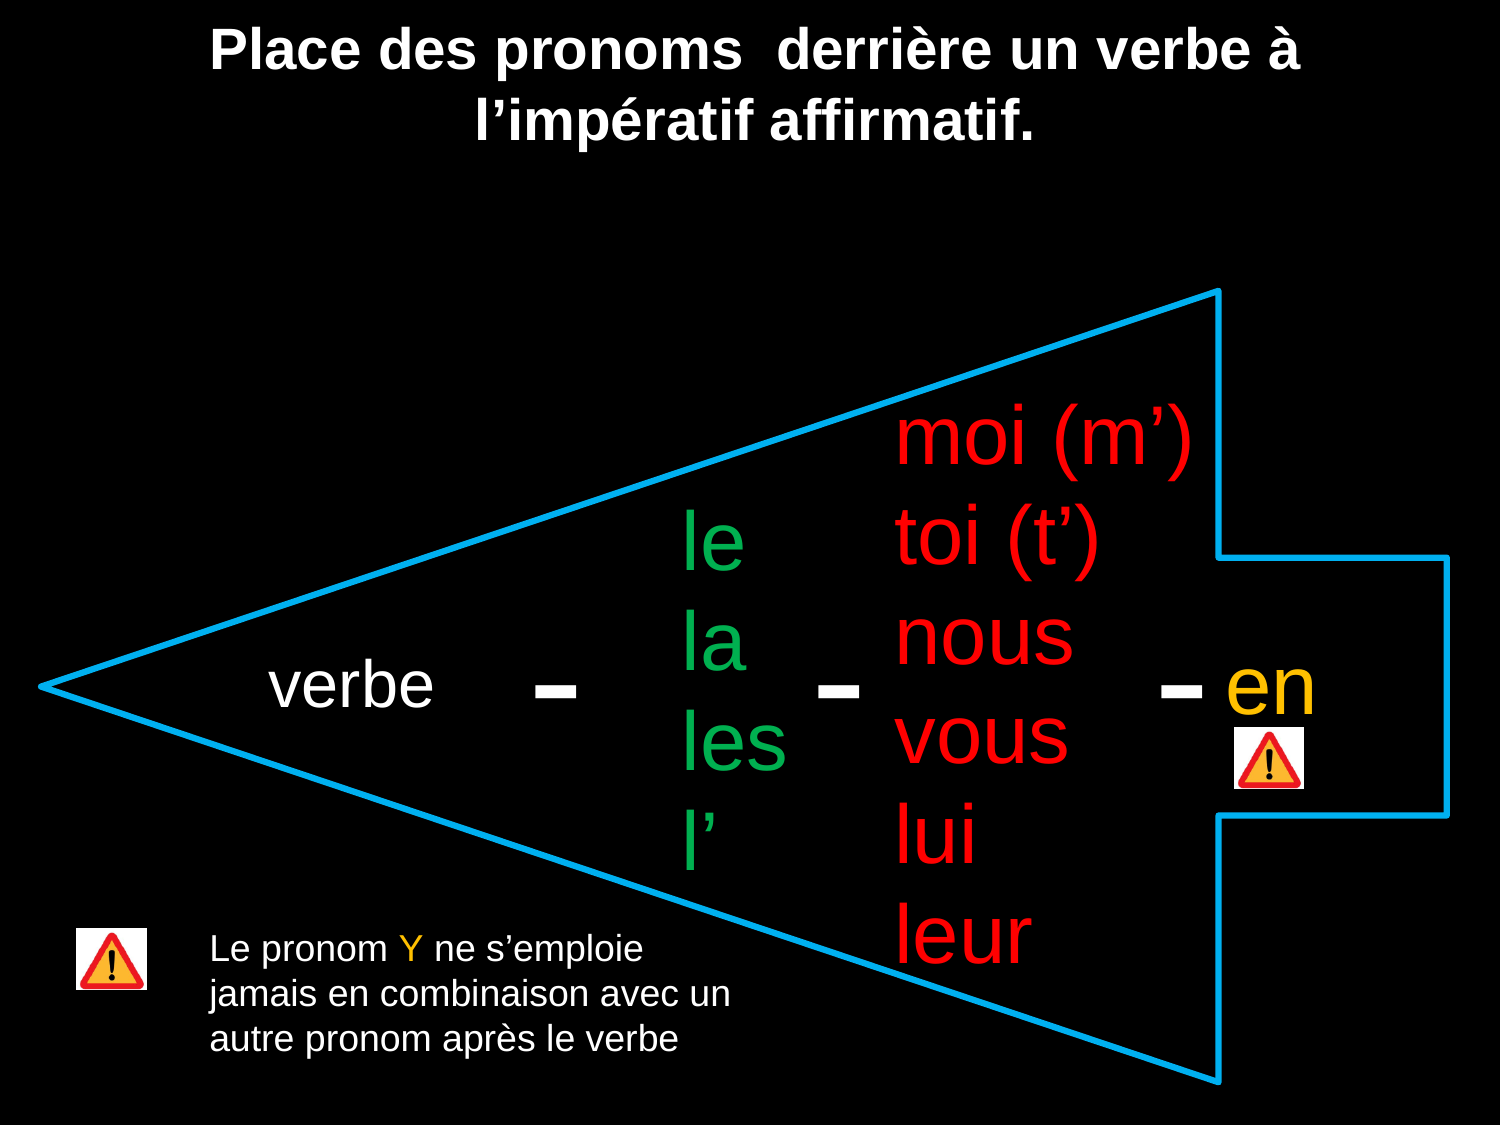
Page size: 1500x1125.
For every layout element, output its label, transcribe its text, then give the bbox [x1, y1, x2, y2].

picture [76, 928, 147, 990]
text_box [1270, 555, 1449, 818]
text_box le la les l’ [667, 479, 879, 895]
text_box Place des pronoms derrière un verbe à l’impératif affirmatif. [88, 4, 1424, 160]
text_box moi (m’) toi (t’) nous vous lui leur [879, 373, 1270, 988]
text_box en [1282, 623, 1376, 739]
text_box Le pronom Y ne s’emploie jamais en combinaison avec un autre pronom après le verbe [194, 916, 750, 1067]
text_box [38, 402, 879, 971]
picture [1234, 727, 1304, 789]
text_box - [797, 562, 939, 778]
text_box [931, 988, 1221, 1085]
text_box - [513, 562, 656, 778]
text_box - [1139, 562, 1282, 778]
text_box verbe [253, 633, 490, 728]
text_box [967, 288, 1221, 373]
